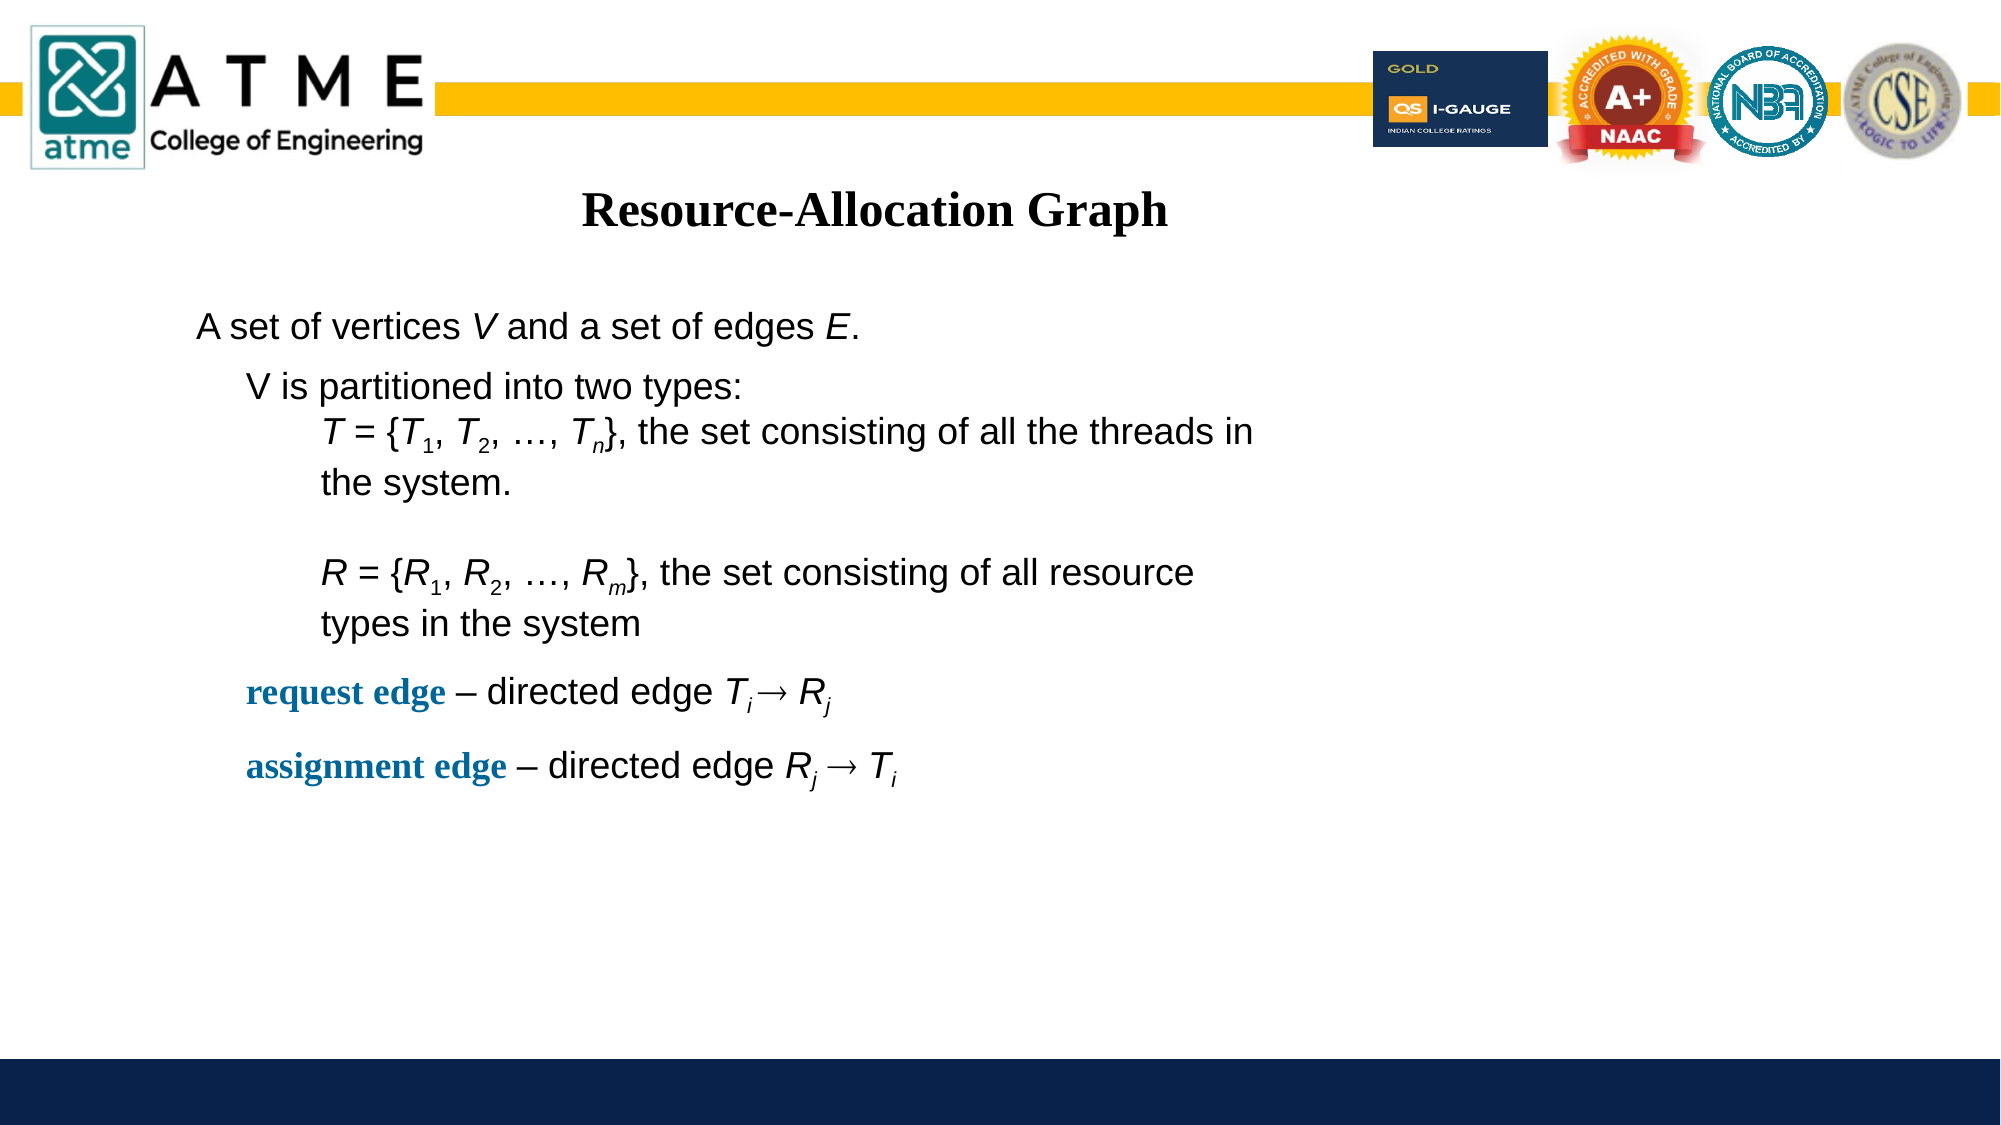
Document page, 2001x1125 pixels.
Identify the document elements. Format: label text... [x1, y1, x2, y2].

picture [1373, 20, 1828, 169]
picture [22, 15, 435, 178]
picture [1840, 26, 1968, 176]
list V is partitioned into two types: T = {T1, T2, …, Tn}, the set consisting of all the threads in the system. R = {R1, R2, …, Rm}, the set consisting of all resource types in the system request edge – directed edge Ti  Rj assignment edge – directed edge Rj  Ti [231, 354, 1310, 1015]
title Resource-Allocation Graph [566, 169, 1828, 264]
text_box A set of vertices V and a set of edges E. [181, 294, 876, 355]
picture [0, 1059, 2001, 1125]
